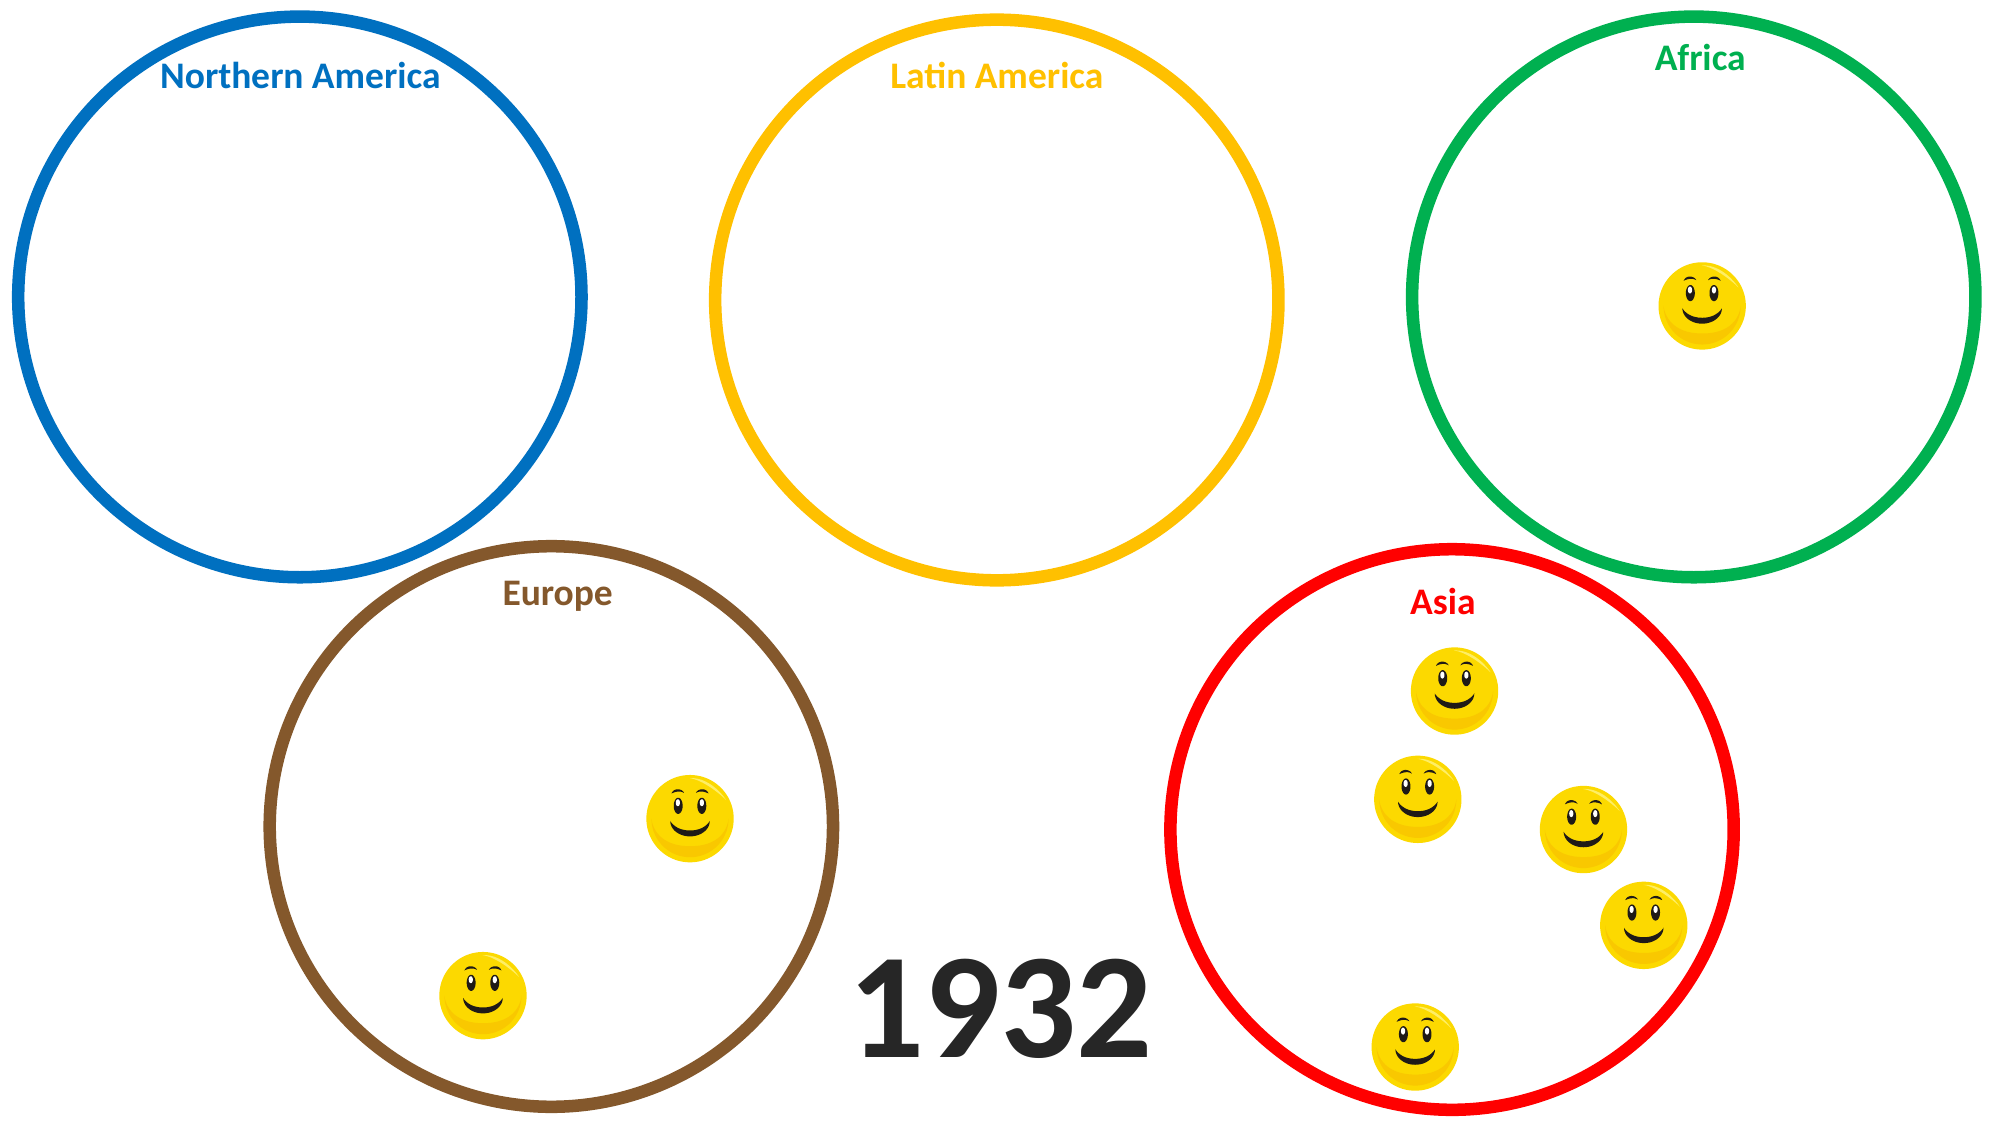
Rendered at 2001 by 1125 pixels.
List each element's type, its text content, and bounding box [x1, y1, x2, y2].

picture [439, 951, 527, 1040]
text_box [714, 46, 1280, 582]
picture [1539, 785, 1628, 874]
picture [1374, 755, 1462, 843]
picture [1410, 647, 1499, 735]
text_box Asia [1395, 569, 1493, 630]
text_box [17, 61, 583, 579]
text_box 1932 [820, 900, 1181, 1095]
text_box Europe [488, 560, 647, 621]
text_box [881, 18, 1112, 43]
picture [1658, 262, 1746, 350]
picture [1371, 1003, 1459, 1091]
text_box Northern America [145, 43, 497, 104]
picture [1600, 881, 1688, 970]
text_box [268, 545, 835, 1108]
picture [646, 774, 734, 863]
text_box Africa [1640, 25, 1788, 86]
text_box Latin America [875, 43, 1122, 104]
text_box [178, 15, 422, 43]
text_box [1169, 548, 1735, 1111]
text_box [1411, 15, 1977, 579]
